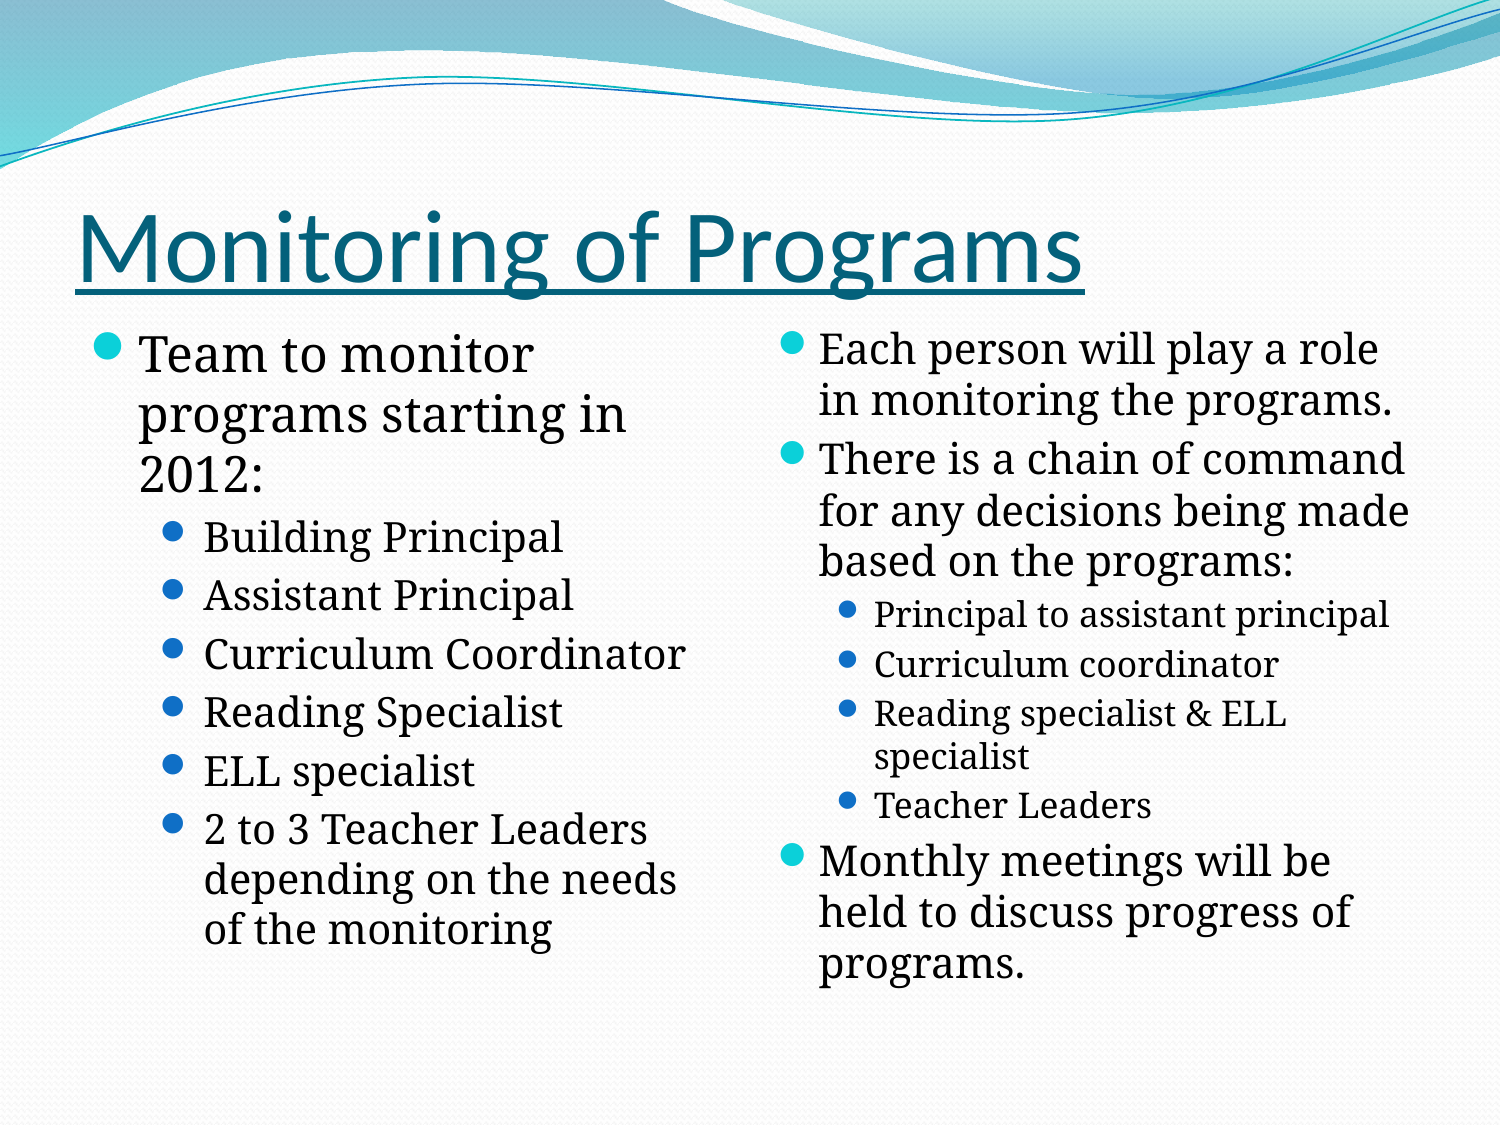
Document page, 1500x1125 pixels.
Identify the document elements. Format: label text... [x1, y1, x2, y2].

title Monitoring of Programs [75, 115, 1425, 303]
list Each person will play a role in monitoring the programs. There is a chain of command for any decisions being made based on the programs: Principal to assistant principal Curriculum coordinator Reading specialist & ELL specialist Teacher Leaders Monthly meetings will be held to discuss progress of programs. [762, 314, 1425, 1043]
list Team to monitor programs starting in 2012: Building Principal Assistant Principal Curriculum Coordinator Reading Specialist ELL specialist 2 to 3 Teacher Leaders depending on the needs of the monitoring [75, 314, 738, 1043]
